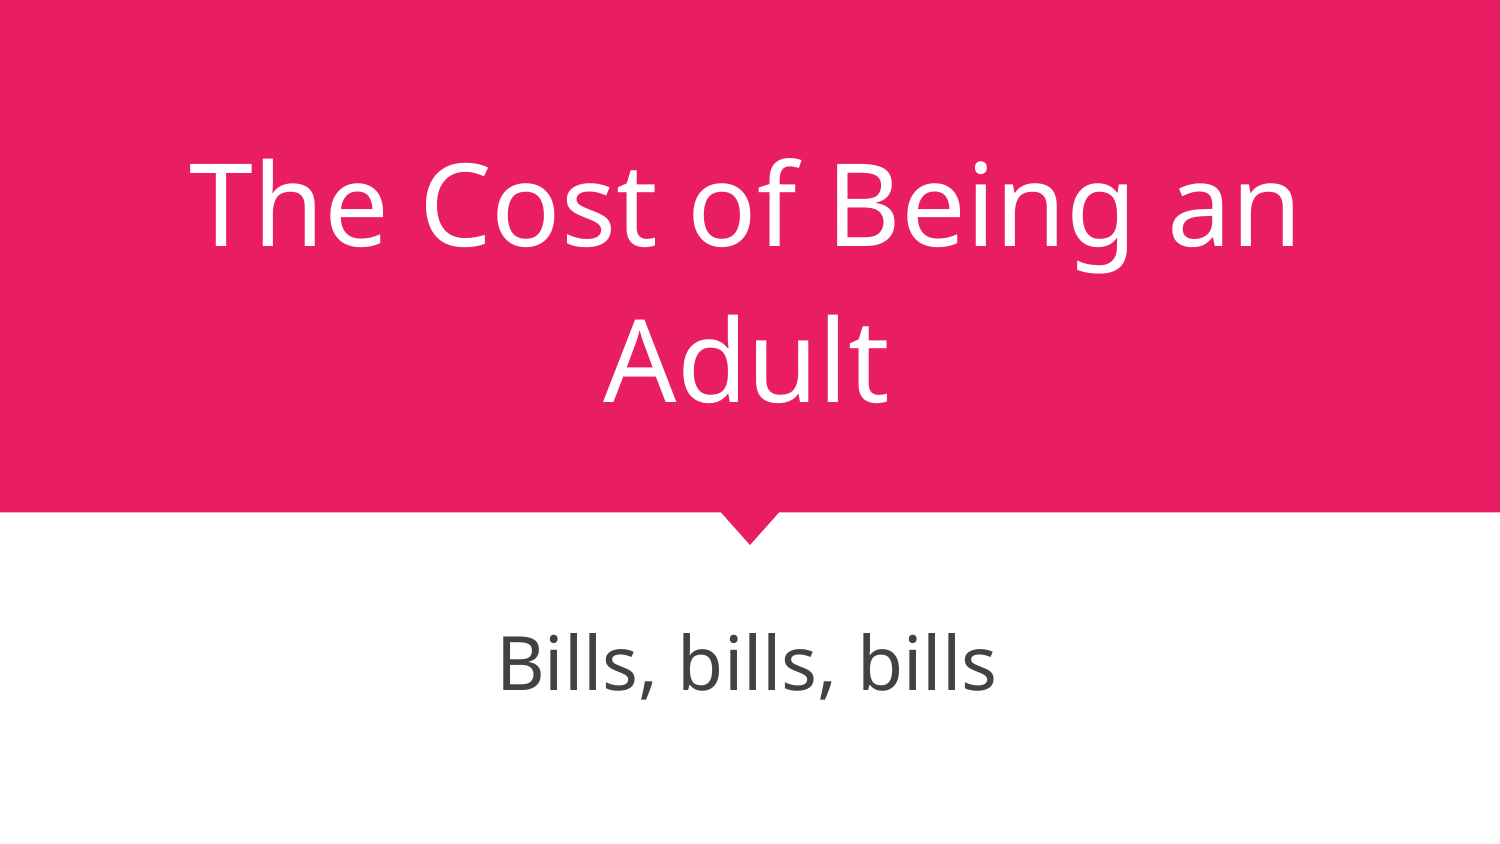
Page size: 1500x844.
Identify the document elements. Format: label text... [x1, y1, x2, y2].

subtitle Bills, bills, bills [67, 557, 1427, 765]
title The Cost of Being an Adult [67, 105, 1427, 452]
